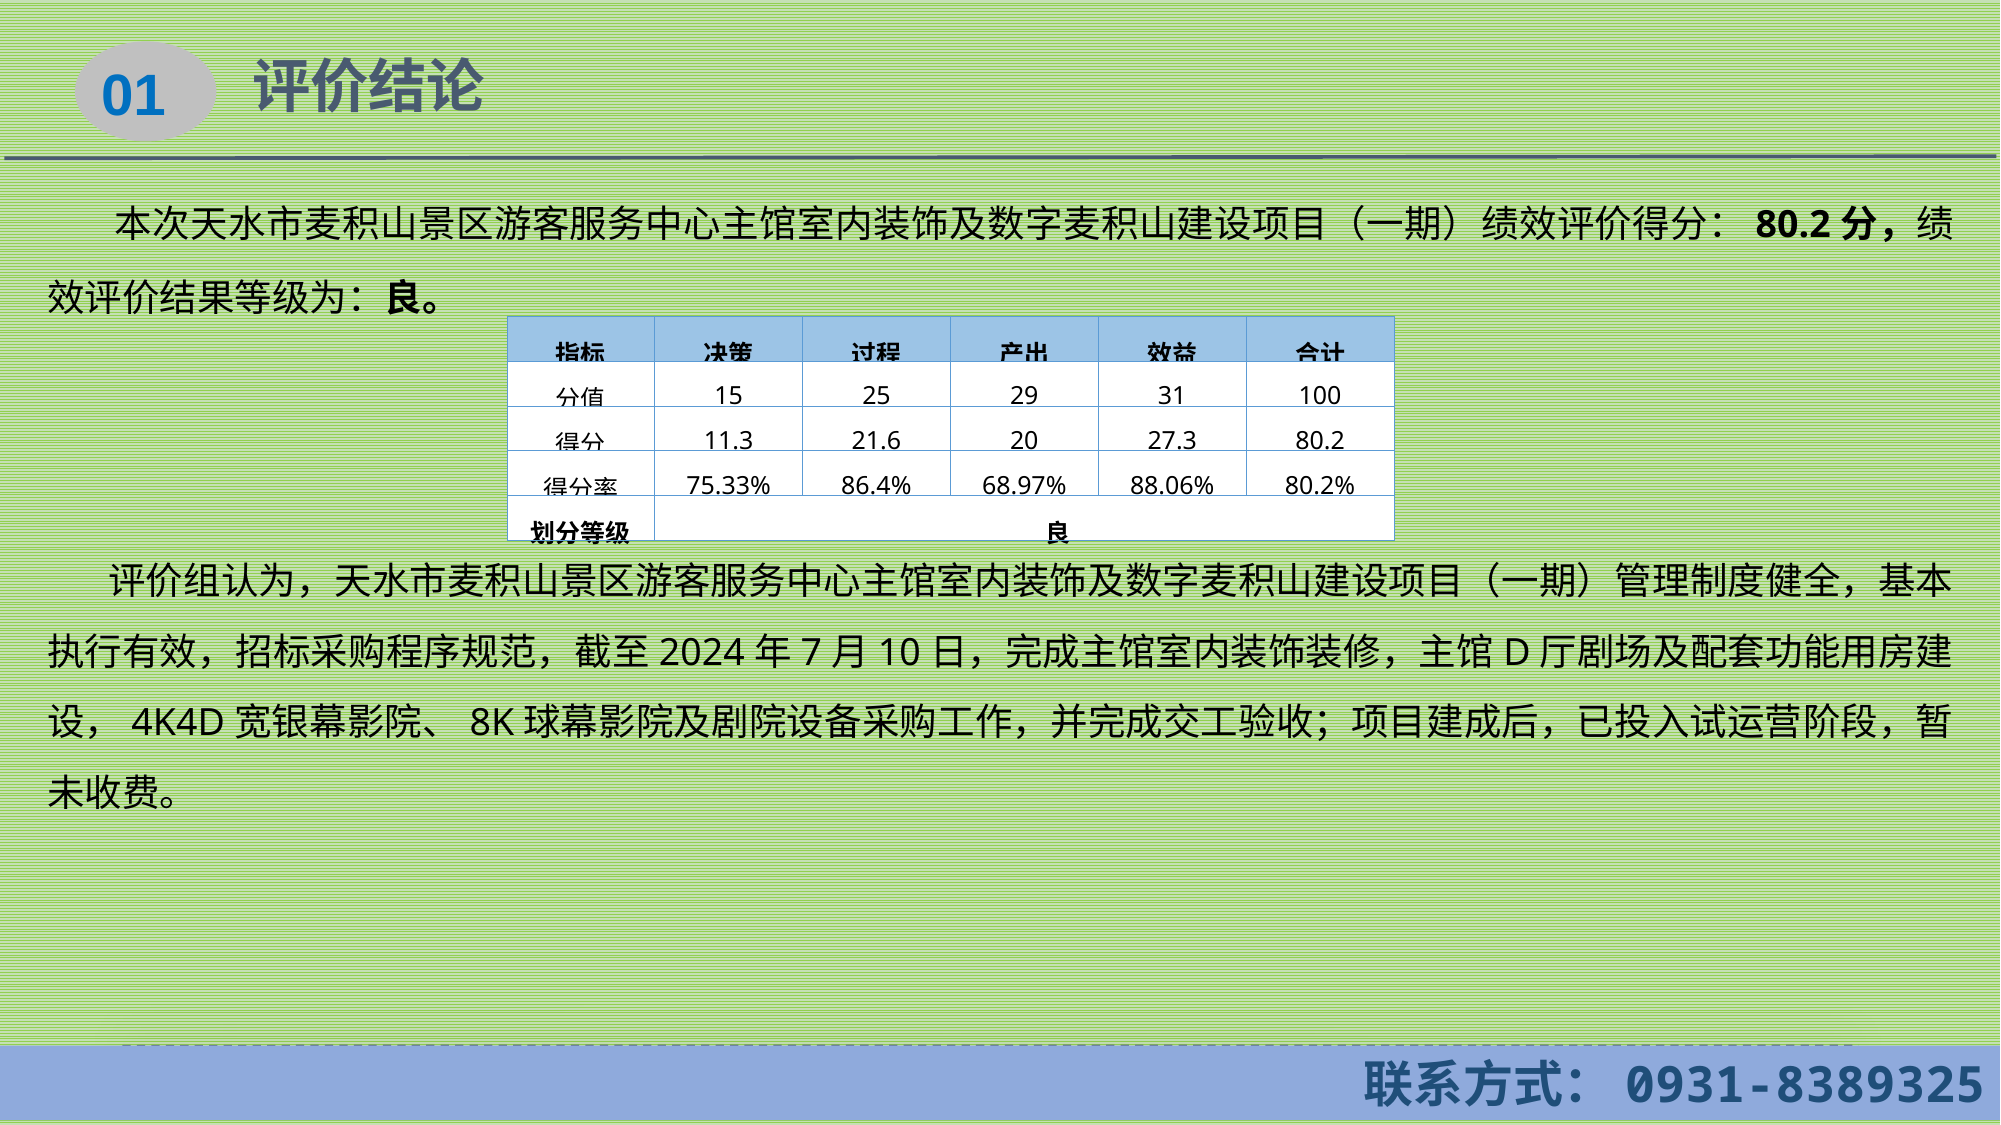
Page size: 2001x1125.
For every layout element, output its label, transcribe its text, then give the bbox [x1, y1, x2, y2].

table_header 合计 [1247, 317, 1394, 361]
table_cell 80.2% [1247, 451, 1394, 495]
table_cell 分值 [508, 362, 654, 406]
table_cell 68.97% [951, 451, 1098, 495]
text_box 联系方式：0931-8389325 [0, 1045, 2000, 1121]
text_box 本次天水市麦积山景区游客服务中心主馆室内装饰及数字麦积山建设项目（一期）绩效评价得分：80.2分，绩效评价结果等级为：良。 评价组认为，天水市麦积山景区游客服务中心主馆室内装饰及数字麦积山建设项目（一期）管理制度健全，基本执行有效，招标采购程序规范，截至2024年7月10日，完成主馆室内装饰装修，主馆D厅剧场及配套功能用房建设，4K4D宽银幕影院、8K球幕影院及剧院设备采购工作，并完成交工验收；项目建成后，已投入试运营阶段，暂未收费。 [32, 169, 1969, 1007]
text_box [74, 41, 1147, 142]
table_cell 100 [1247, 362, 1394, 406]
table_cell 86.4% [803, 451, 950, 495]
table_cell 得分率 [508, 451, 654, 495]
table_cell 20 [951, 407, 1098, 450]
table_cell 21.6 [803, 407, 950, 450]
table_header 效益 [1099, 317, 1246, 361]
table_cell 划分等级 [508, 496, 654, 540]
table_cell 29 [951, 362, 1098, 406]
table_cell 25 [803, 362, 950, 406]
table_cell 75.33% [655, 451, 802, 495]
table_header 决策 [655, 317, 802, 361]
table_cell 80.2 [1247, 407, 1394, 450]
table_cell 88.06% [1099, 451, 1246, 495]
table_cell 27.3 [1099, 407, 1246, 450]
table_cell 得分 [508, 407, 654, 450]
table_header 过程 [803, 317, 950, 361]
table_cell 11.3 [655, 407, 802, 450]
table_header 产出 [951, 317, 1098, 361]
table_cell 良 [655, 496, 1394, 540]
table_cell 31 [1099, 362, 1246, 406]
table_cell 15 [655, 362, 802, 406]
table_header 指标 [508, 317, 654, 361]
